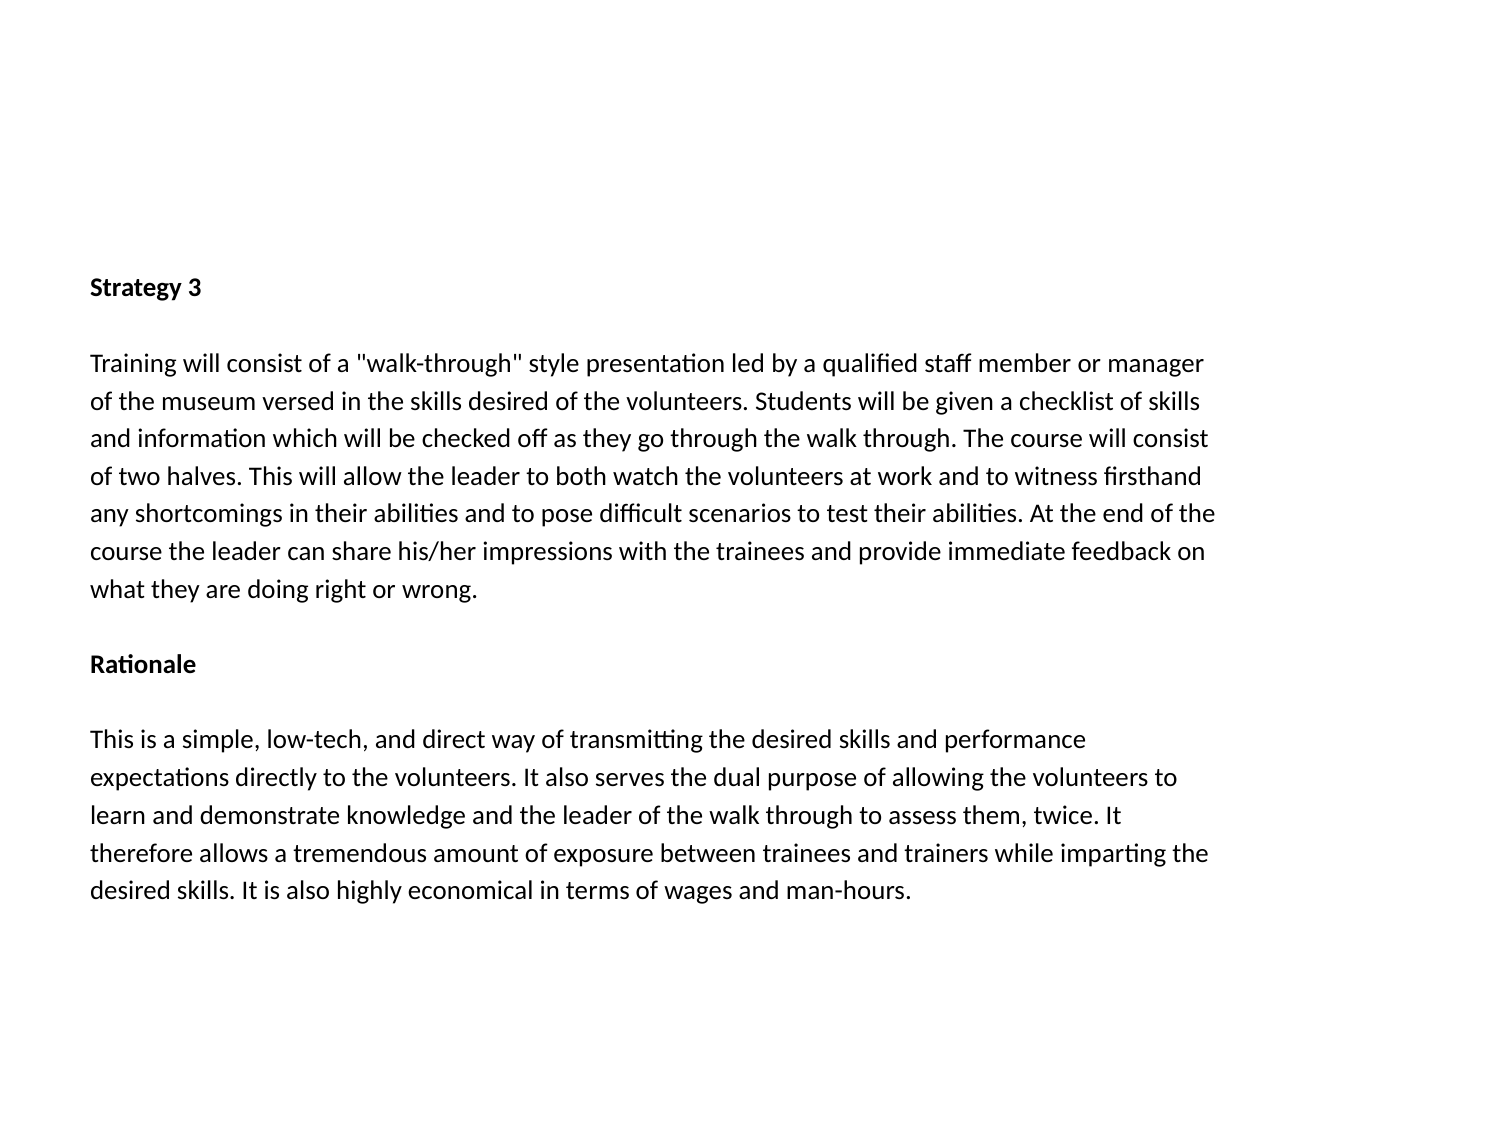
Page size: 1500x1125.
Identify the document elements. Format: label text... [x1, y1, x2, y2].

list Strategy 3 Training will consist of a "walk-through" style presentation led by a qualified staff member or manager of the museum versed in the skills desired of the volunteers. Students will be given a checklist of skills and information which will be checked off as they go through the walk through. The course will consist of two halves. This will allow the leader to both watch the volunteers at work and to witness firsthand any shortcomings in their abilities and to pose difficult scenarios to test their abilities. At the end of the course the leader can share his/her impressions with the trainees and provide immediate feedback on what they are doing right or wrong. Rationale This is a simple, low-tech, and direct way of transmitting the desired skills and performance expectations directly to the volunteers. It also serves the dual purpose of allowing the volunteers to learn and demonstrate knowledge and the leader of the walk through to assess them, twice. It therefore allows a tremendous amount of exposure between trainees and trainers while imparting the desired skills. It is also highly economical in terms of wages and man-hours. [75, 262, 1425, 1005]
